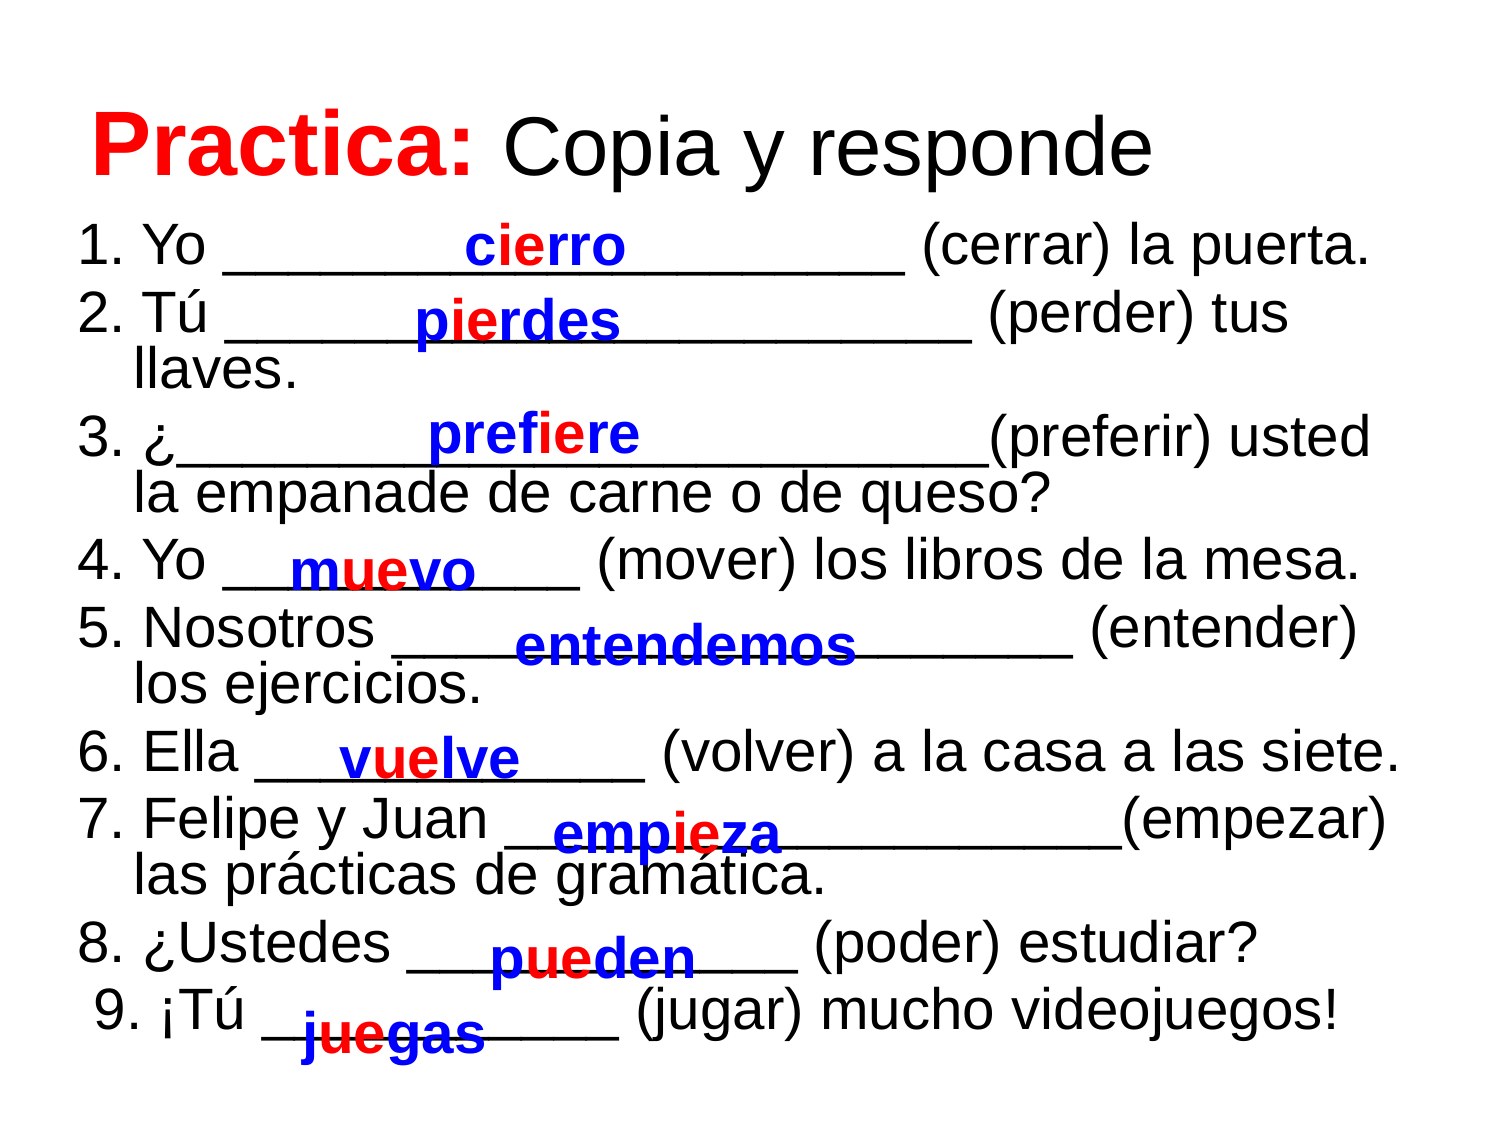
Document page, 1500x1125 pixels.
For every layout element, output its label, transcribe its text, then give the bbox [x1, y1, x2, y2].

text_box entendemos [500, 600, 925, 700]
text_box juegas [287, 987, 588, 1088]
text_box pierdes [399, 275, 700, 375]
text_box pueden [474, 912, 775, 1013]
text_box vuelve [324, 712, 625, 813]
text_box empieza [537, 787, 838, 888]
text_box muevo [274, 525, 575, 625]
text_box prefiere [412, 387, 713, 488]
text_box cierro [449, 200, 750, 300]
list 1. Yo _____________________ (cerrar) la puerta. 2. Tú _______________________ (perder) tus llaves. 3. ¿_________________________(preferir) usted la empanade de carne o de queso? 4. Yo ___________ (mover) los libros de la mesa. 5. Nosotros _____________________ (entender) los ejercicios. 6. Ella ____________ (volver) a la casa a las siete. 7. Felipe y Juan ___________________(empezar) las prácticas de gramática. 8. ¿Ustedes ____________ (poder) estudiar? 9. ¡Tú ___________ (jugar) mucho videojuegos! [62, 212, 1450, 1113]
title Practica: Copia y responde [75, 45, 1425, 212]
